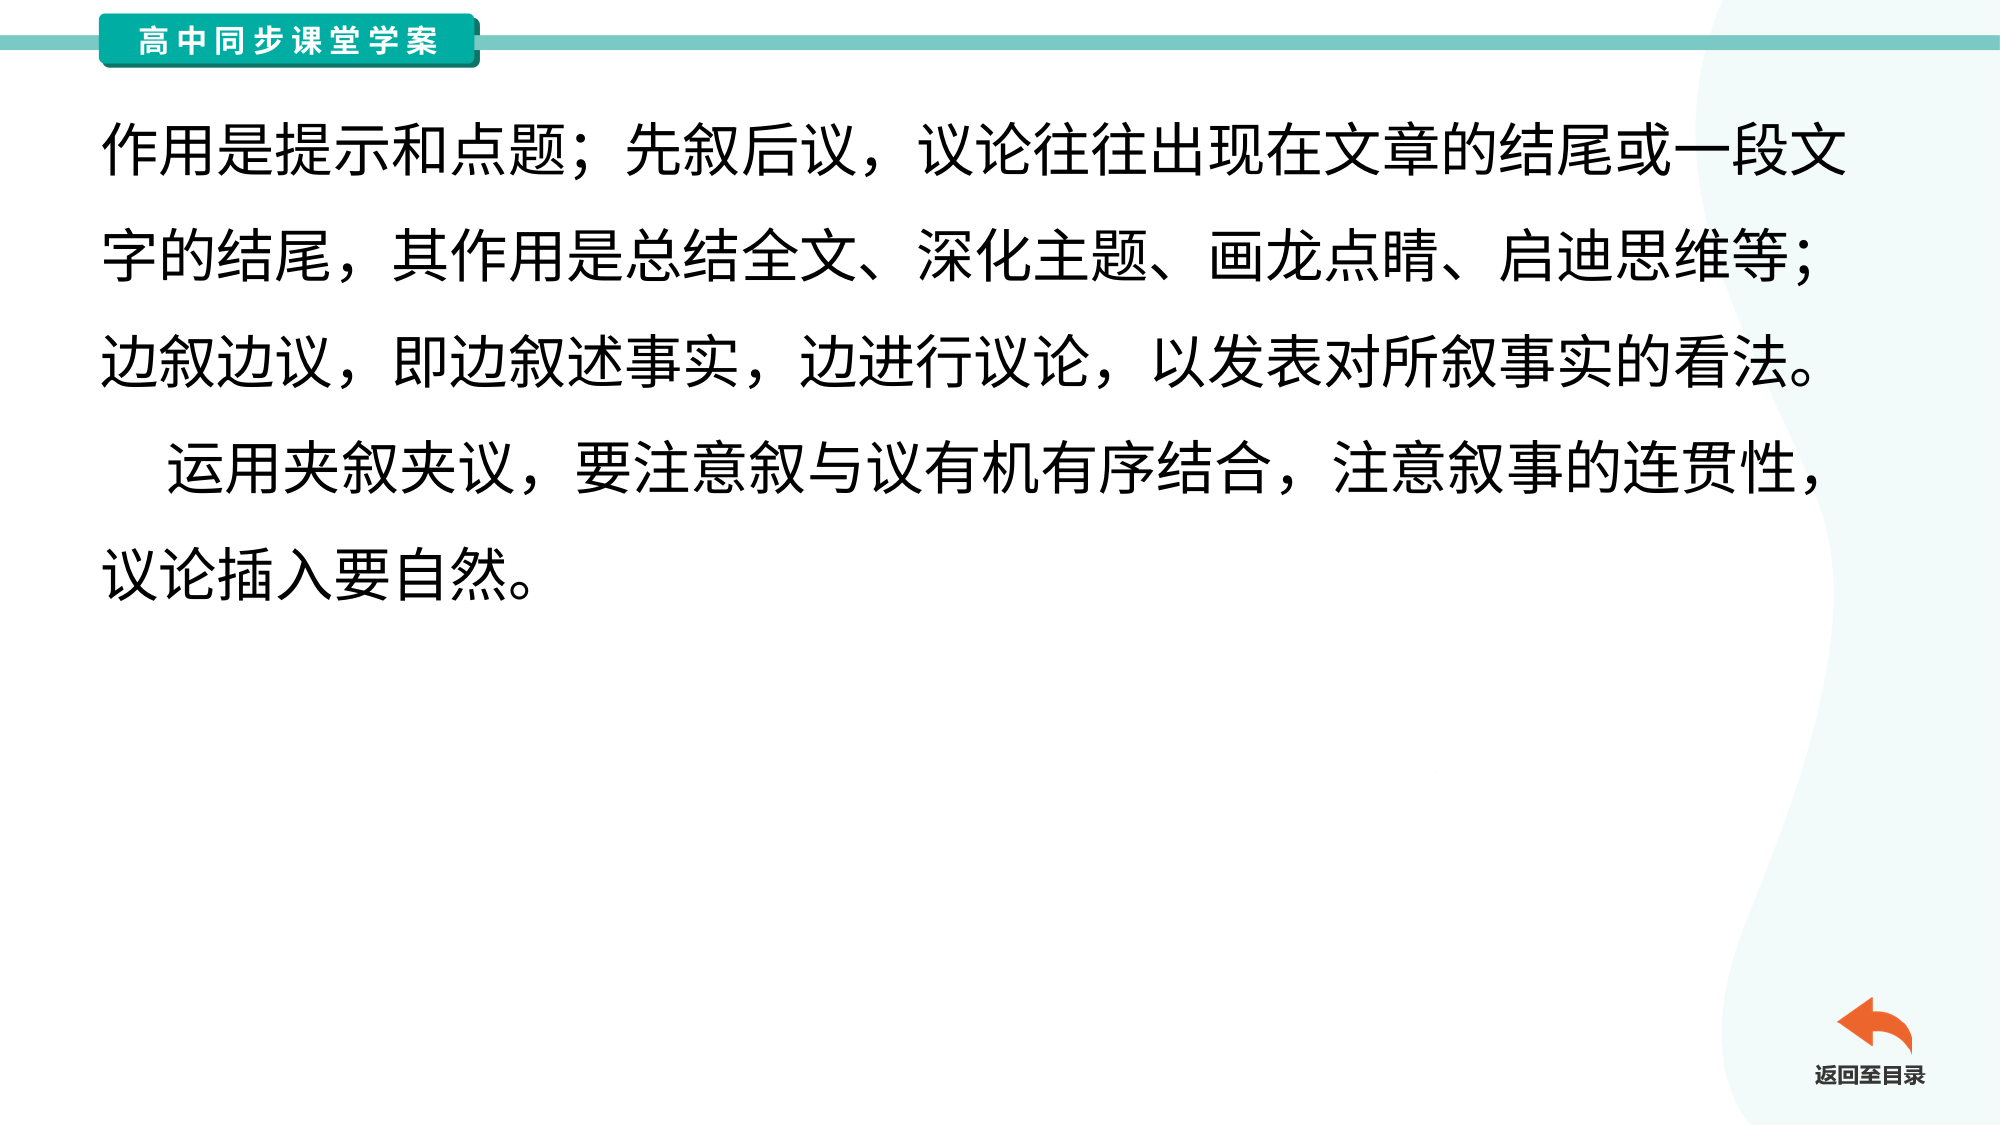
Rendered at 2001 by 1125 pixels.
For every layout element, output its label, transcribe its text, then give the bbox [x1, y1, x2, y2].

picture [0, 0, 2000, 1125]
text_box 作用是提示和点题；先叙后议，议论往往出现在文章的结尾或一段文 字的结尾，其作用是总结全文、深化主题、画龙点睛、启迪思维等； 边叙边议，即边叙述事实，边进行议论，以发表对所叙事实的看法。 运用夹叙夹议，要注意叙与议有机有序结合，注意叙事的连贯性， 议论插入要自然。 [100, 76, 1899, 608]
